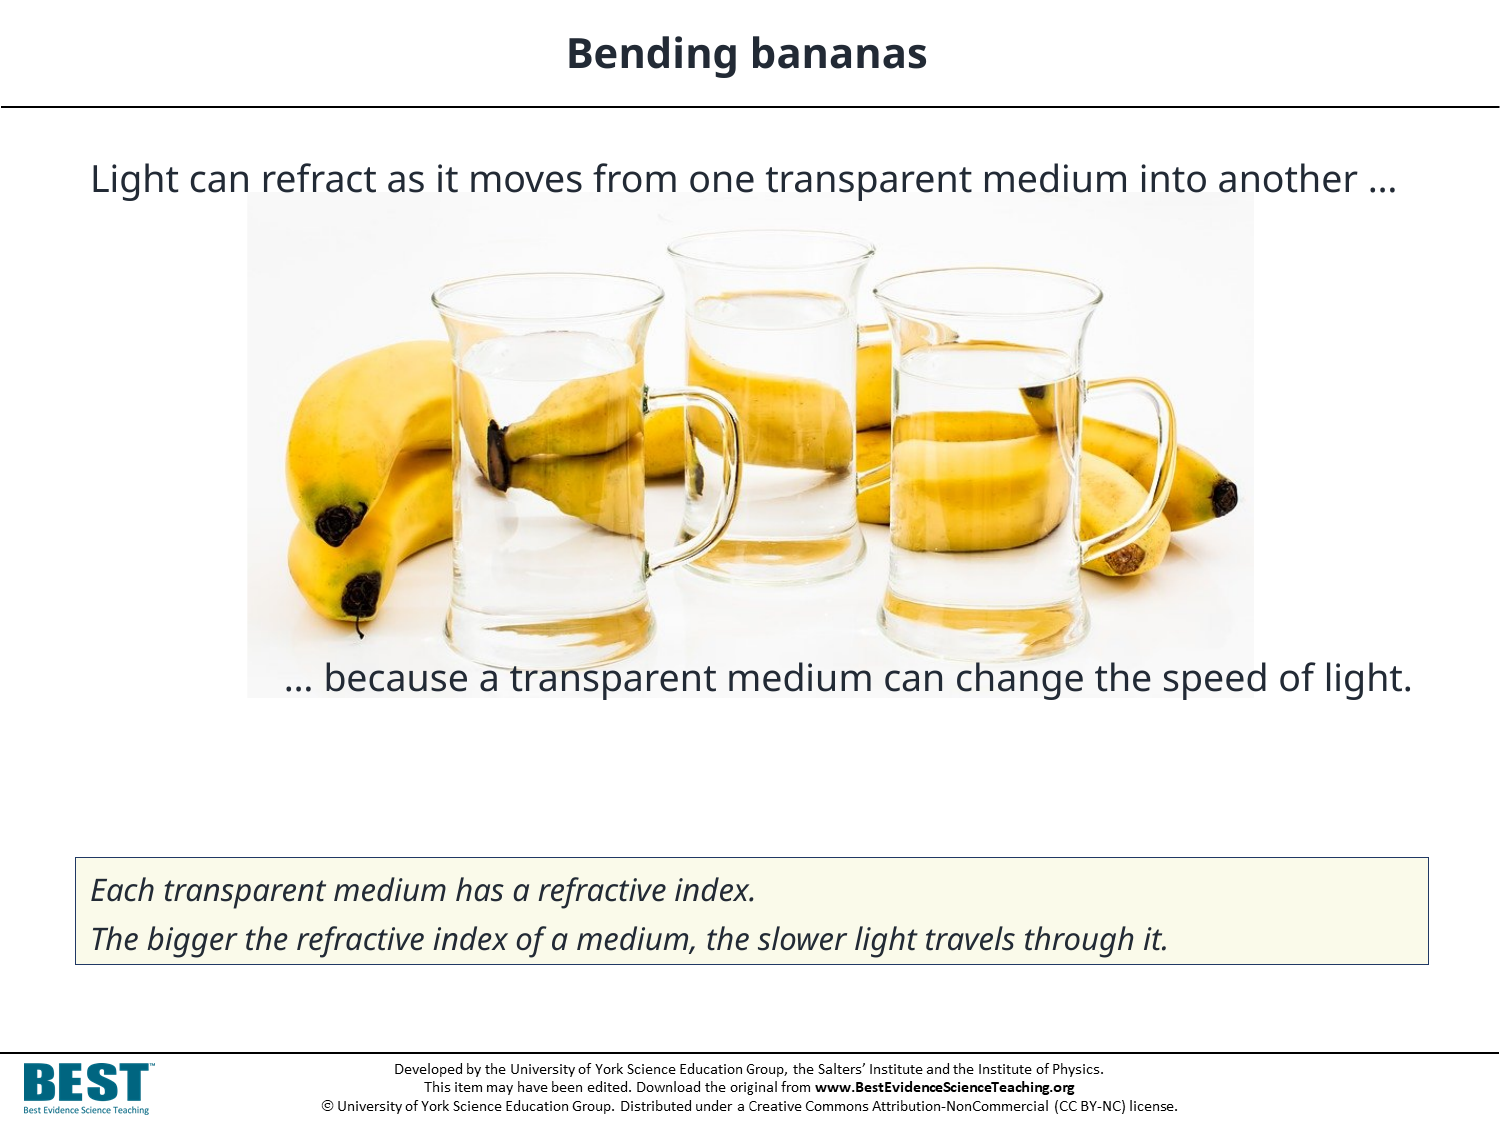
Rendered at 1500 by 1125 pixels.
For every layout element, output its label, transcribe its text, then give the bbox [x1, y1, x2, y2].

picture [0, 106, 1500, 1125]
text_box Bending bananas [23, 4, 1471, 99]
